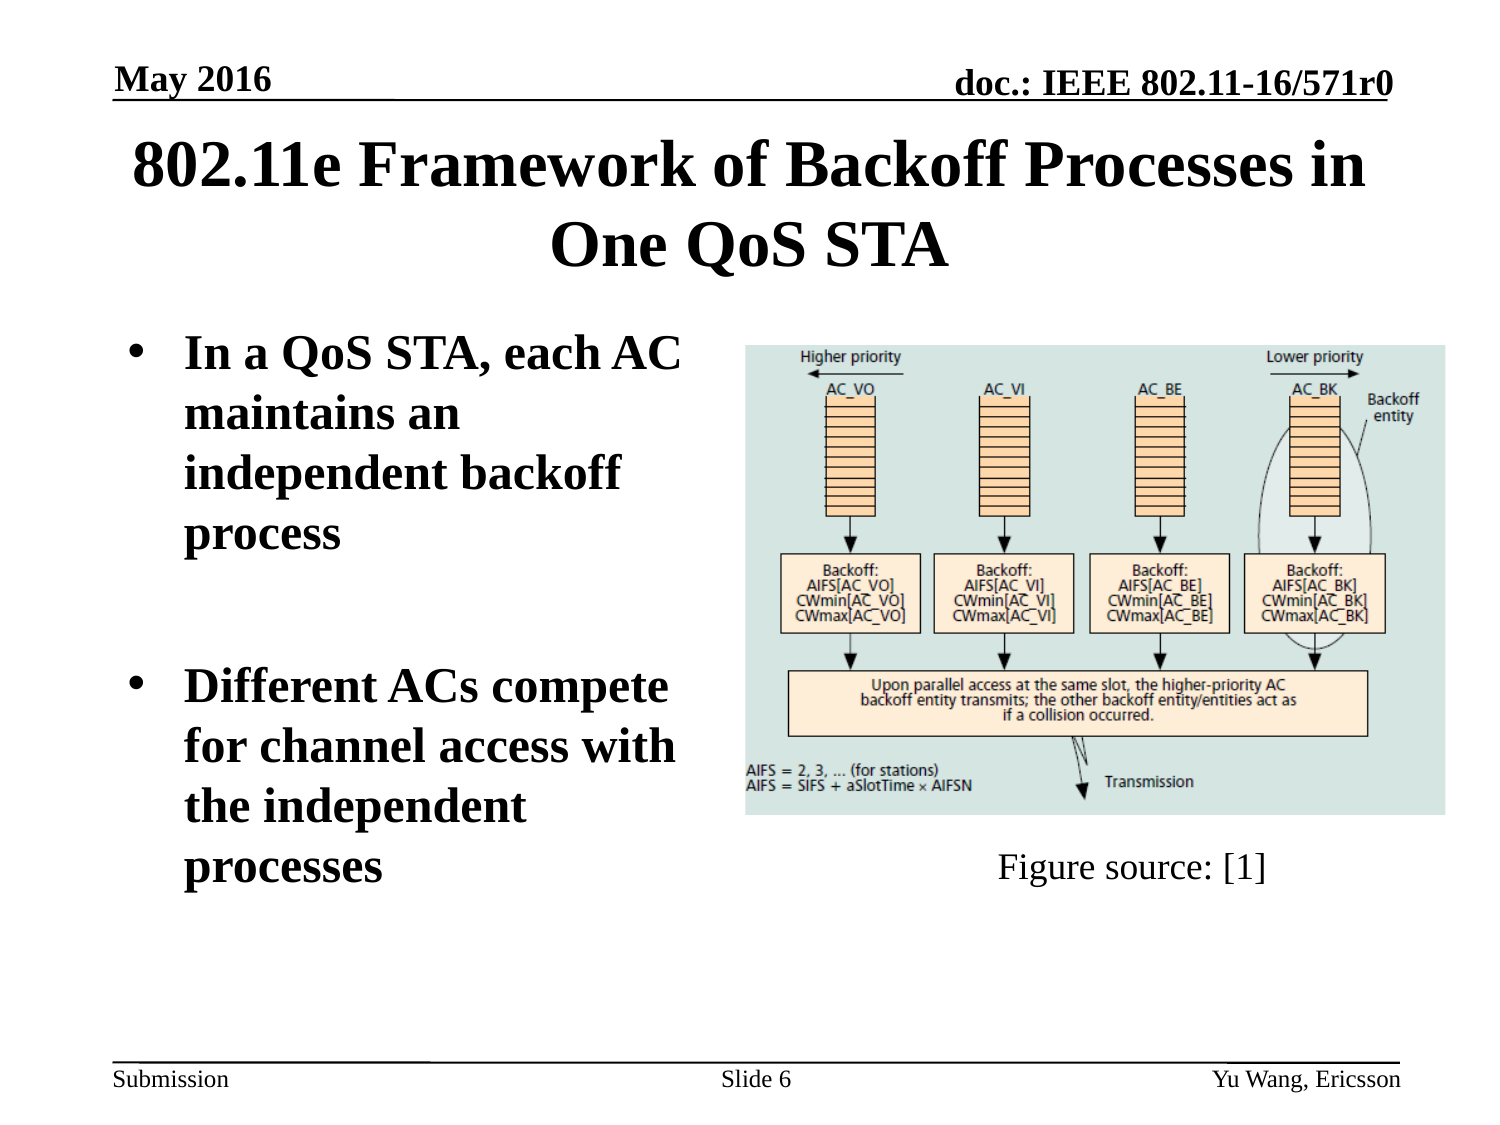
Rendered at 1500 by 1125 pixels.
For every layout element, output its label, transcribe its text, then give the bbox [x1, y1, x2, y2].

title 802.11e Framework of Backoff Processes in One QoS STA [112, 112, 1388, 288]
picture [745, 344, 1446, 815]
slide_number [114, 54, 423, 100]
slide_number Slide 6 [712, 1061, 800, 1123]
text_box Figure source: [1] [982, 834, 1282, 895]
footer Yu Wang, Ericsson [878, 1061, 1402, 1093]
list In a QoS STA, each AC maintains an independent backoff process Different ACs compete for channel access with the independent processes [112, 312, 735, 1000]
